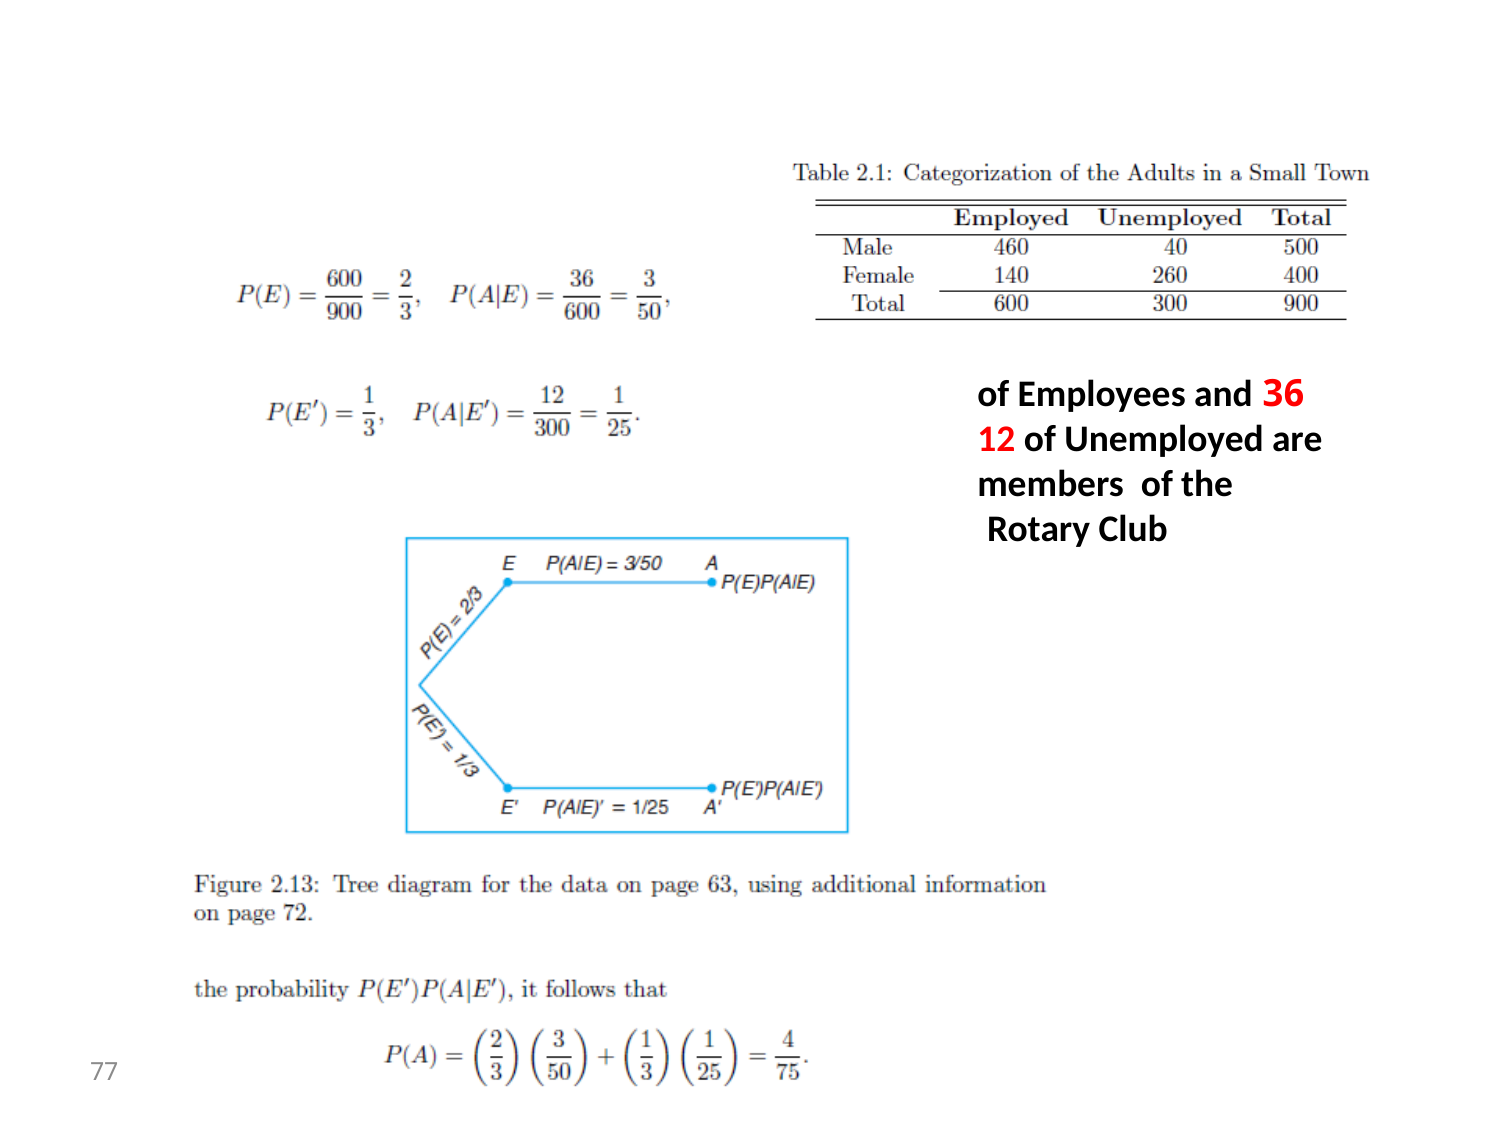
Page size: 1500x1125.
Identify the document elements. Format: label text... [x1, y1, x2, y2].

text_box 36 of Employees and 12 of Unemployed are members of the Rotary Club [962, 361, 1353, 602]
picture [222, 257, 687, 455]
picture [123, 503, 1064, 1097]
picture [785, 142, 1377, 325]
slide_number 77 [75, 1042, 121, 1103]
